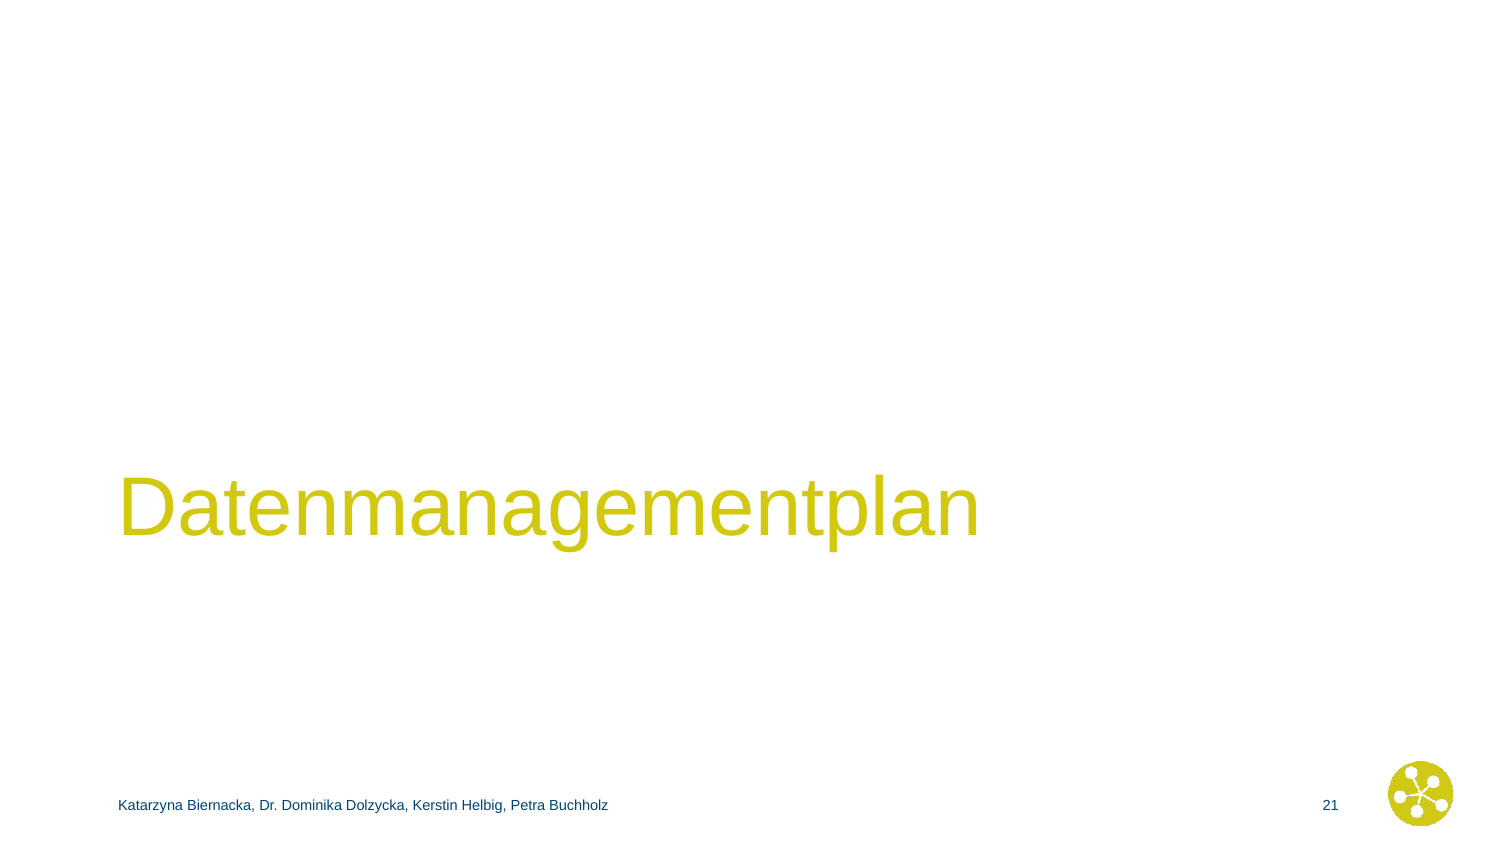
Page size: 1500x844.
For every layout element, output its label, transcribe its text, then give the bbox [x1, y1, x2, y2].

slide_number 20 [1016, 782, 1354, 827]
footer Katarzyna Biernacka, Dr. Dominika Dolzycka, Kerstin Helbig, Petra Buchholz [103, 782, 742, 827]
picture [1388, 761, 1453, 826]
title Datenmanagementplan [102, 210, 1397, 562]
